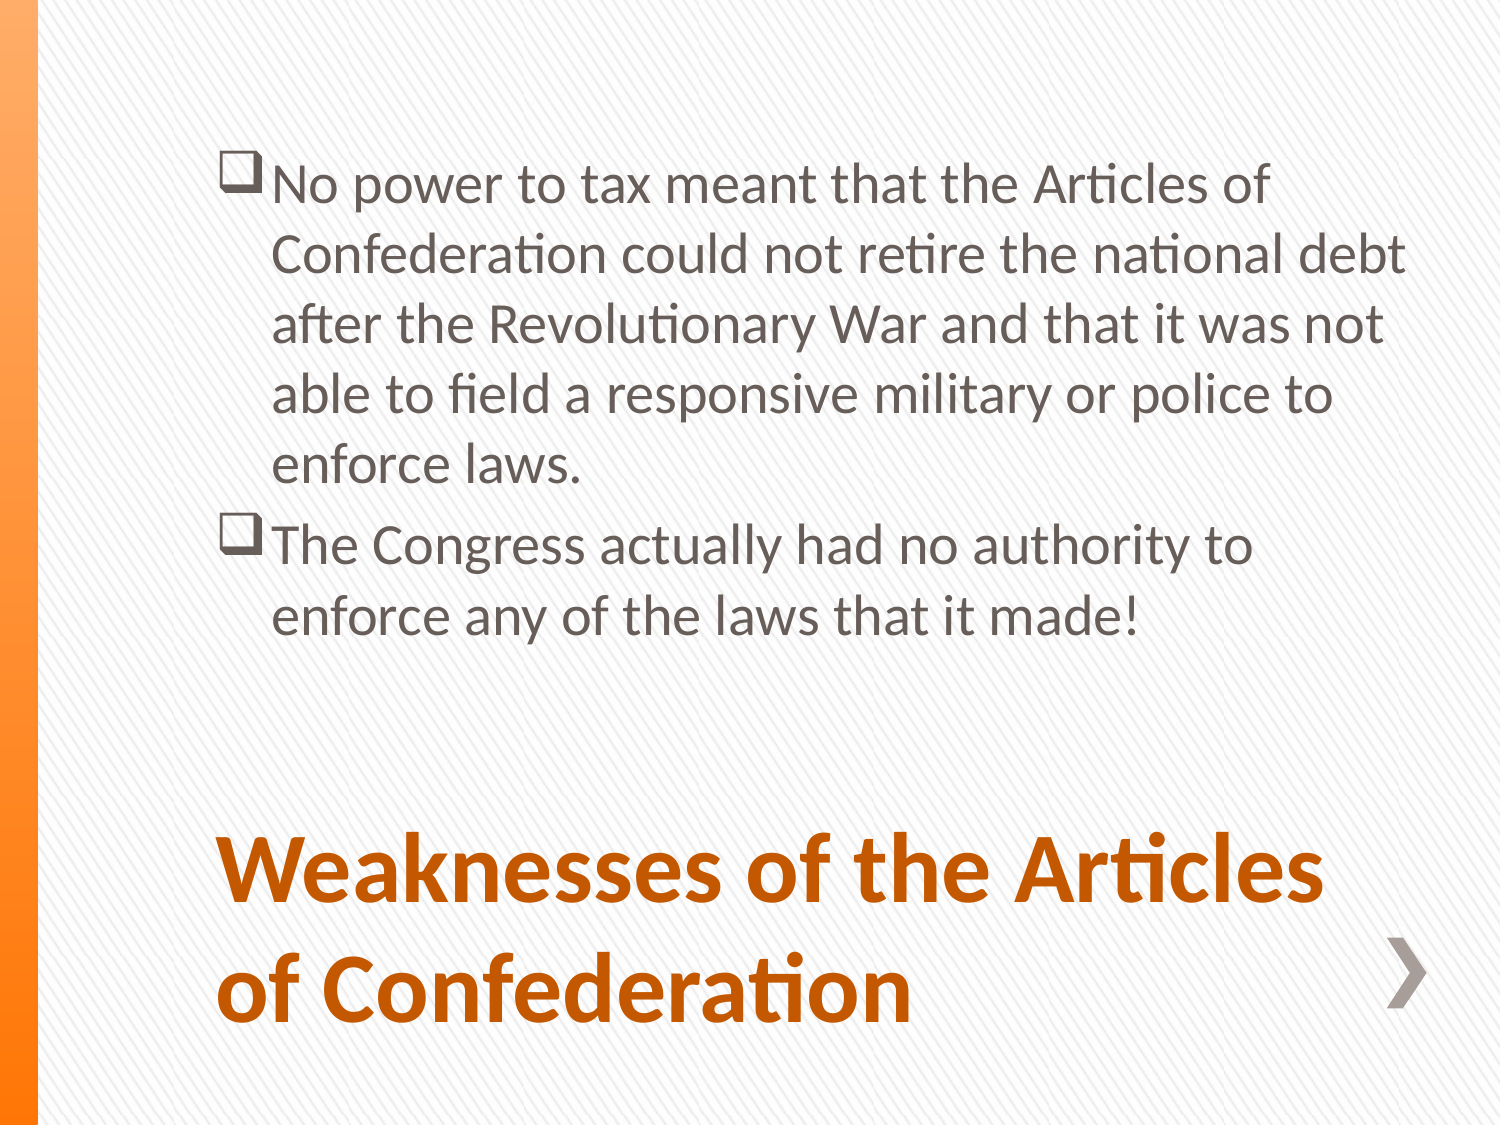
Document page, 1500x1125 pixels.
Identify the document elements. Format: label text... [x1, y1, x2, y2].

title Weaknesses of the Articles of Confederation [200, 863, 1388, 1050]
list No power to tax meant that the Articles of Confederation could not retire the national debt after the Revolutionary War and that it was not able to field a responsive military or police to enforce laws. The Congress actually had no authority to enforce any of the laws that it made! [200, 137, 1425, 863]
